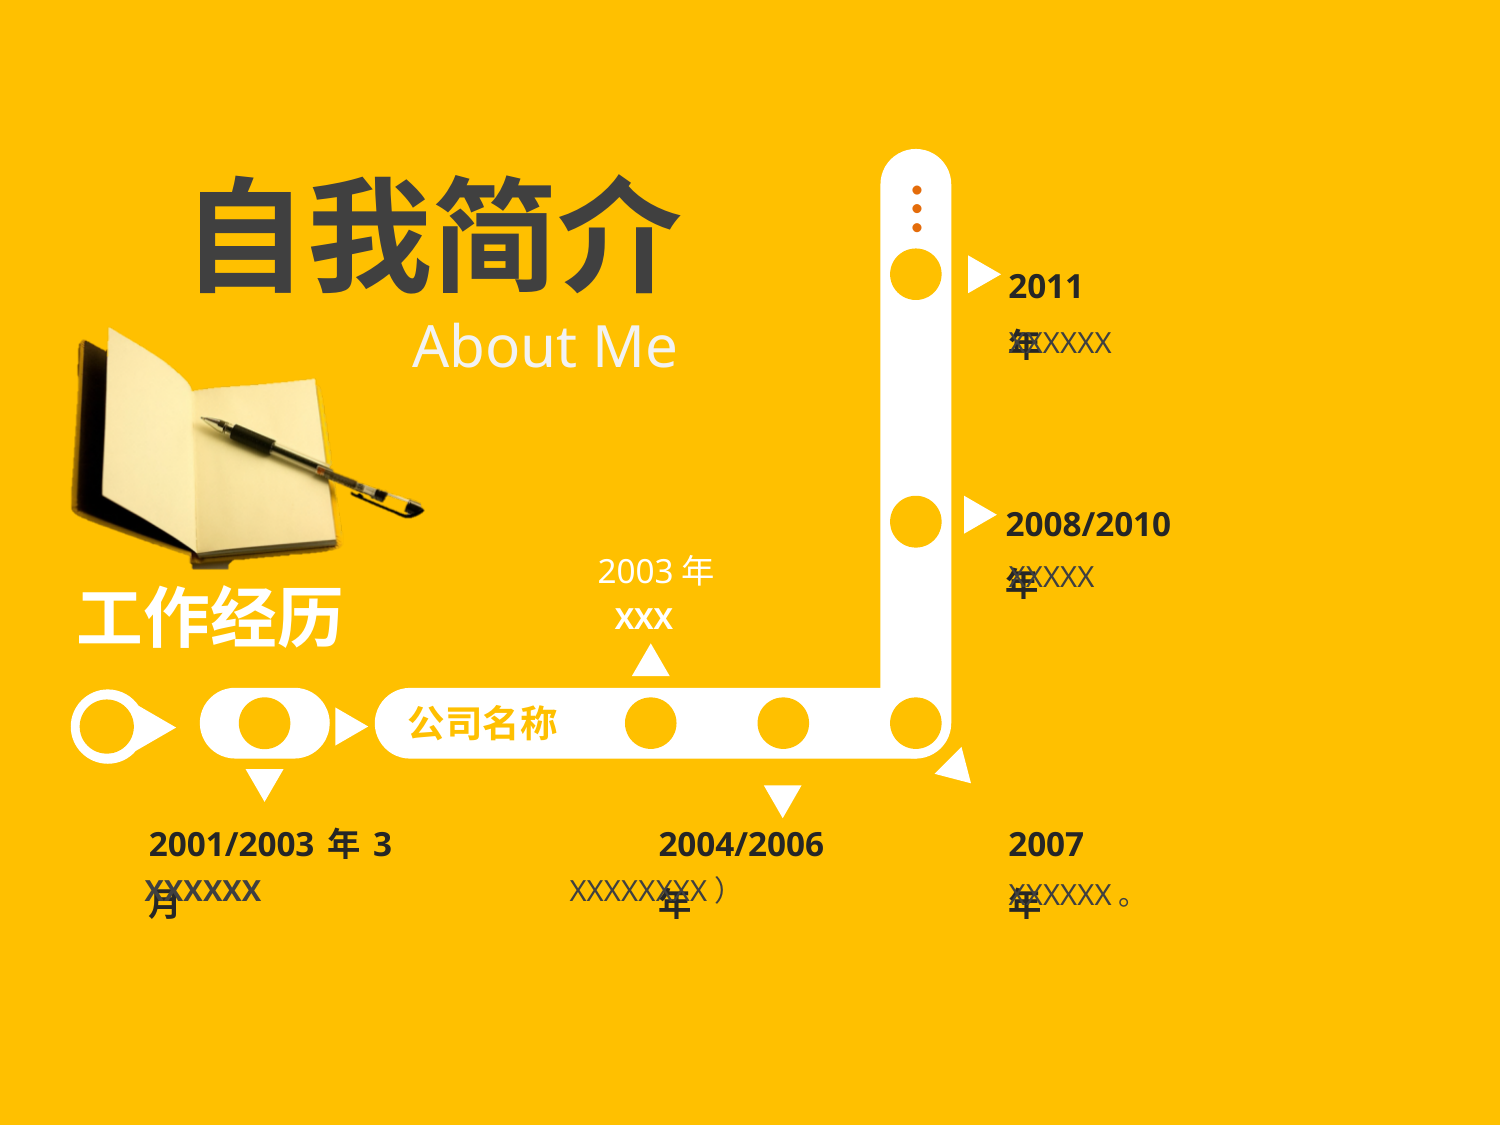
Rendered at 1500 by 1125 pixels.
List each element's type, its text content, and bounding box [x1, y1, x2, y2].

text_box 公司名称 [393, 692, 573, 753]
text_box [243, 766, 286, 804]
text_box [762, 783, 804, 796]
text_box [887, 695, 944, 752]
text_box XXXXXX。 [993, 865, 1444, 919]
text_box XXX [600, 575, 689, 643]
text_box [622, 695, 679, 752]
text_box 2001/2003年3月 [134, 796, 415, 865]
text_box [197, 685, 332, 761]
title 自我简介 [167, 138, 1500, 327]
text_box XXXXX [993, 547, 1444, 601]
text_box [932, 744, 974, 786]
text_box [878, 327, 954, 760]
text_box [333, 705, 371, 748]
picture [38, 313, 440, 583]
text_box [755, 695, 812, 752]
text_box 2008/2010年 [990, 476, 1220, 551]
text_box 2007年 [993, 796, 1133, 865]
text_box About Me [444, 327, 694, 387]
text_box XXXXXX [129, 865, 533, 915]
text_box [236, 695, 293, 752]
text_box XXXXXXXX） [554, 865, 974, 915]
text_box [372, 685, 950, 761]
text_box XXXXXX [993, 327, 1469, 367]
text_box 2003年 [582, 523, 730, 598]
text_box 工作经历 [62, 590, 359, 663]
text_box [86, 673, 161, 780]
text_box [887, 493, 944, 550]
text_box [961, 493, 999, 536]
text_box 2004/2006年 [643, 796, 873, 865]
text_box [629, 641, 672, 679]
